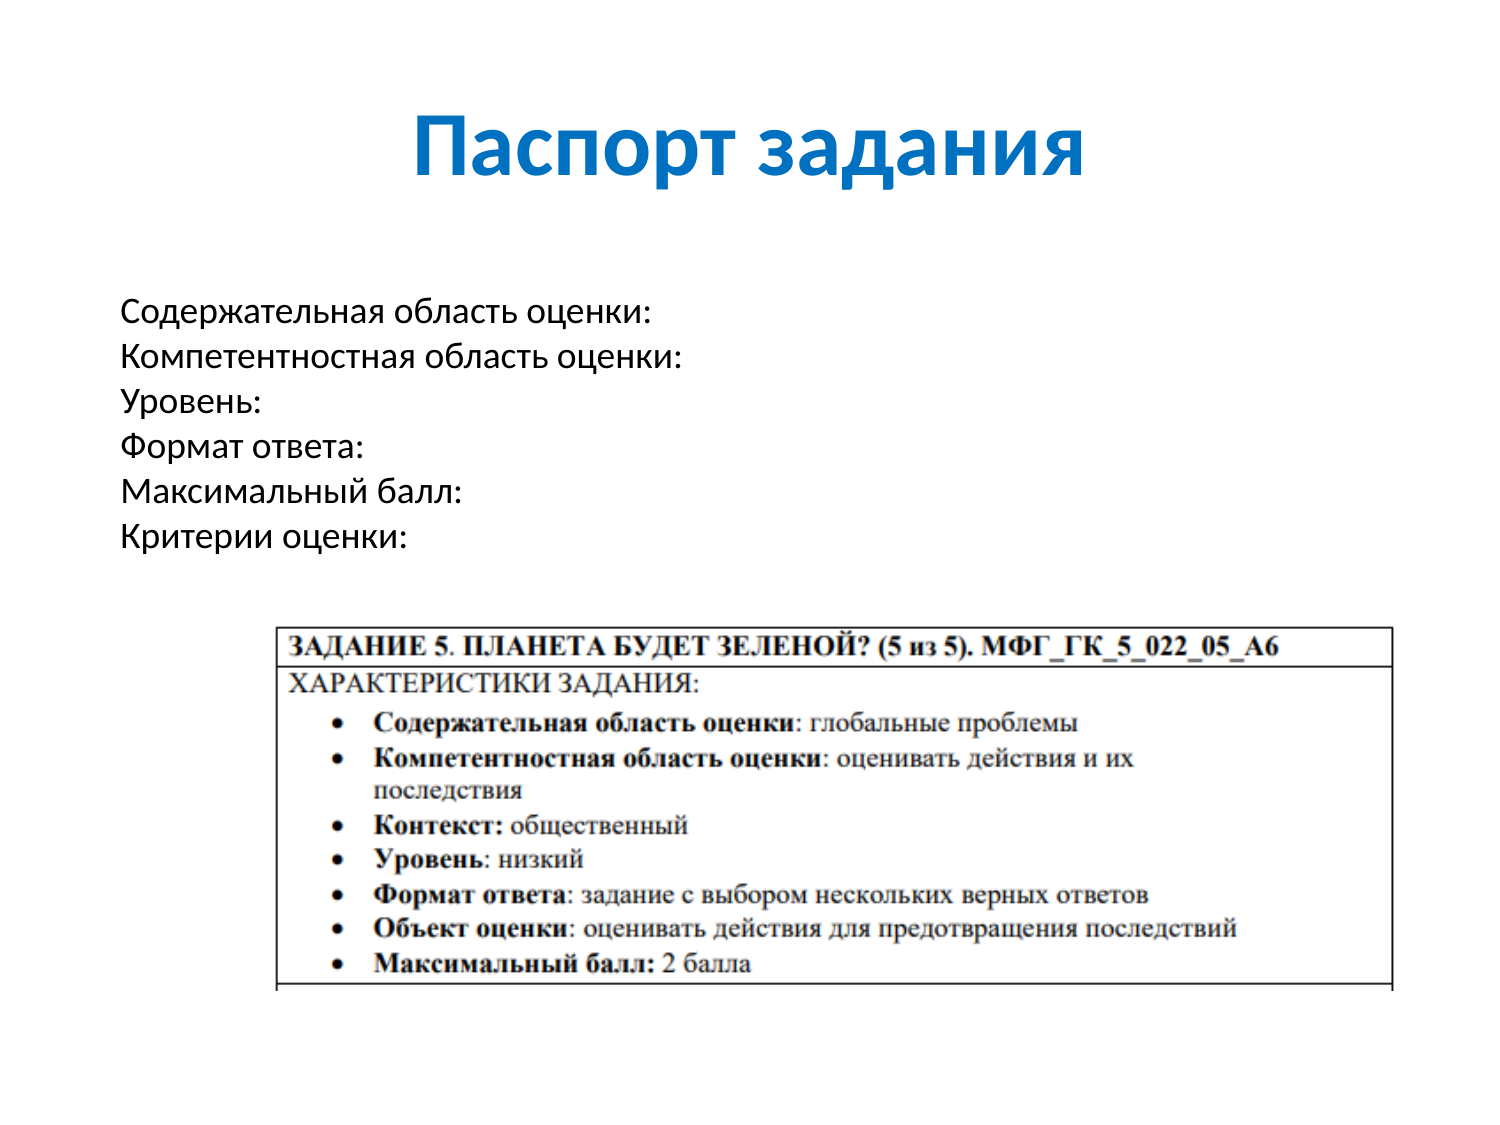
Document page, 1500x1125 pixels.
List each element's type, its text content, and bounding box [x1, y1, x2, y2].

text_box Содержательная область оценки: Компетентностная область оценки: Уровень: Формат ответа: Максимальный балл: Критерии оценки: [105, 278, 883, 564]
picture [272, 623, 1404, 991]
title Паспорт задания [75, 45, 1425, 233]
